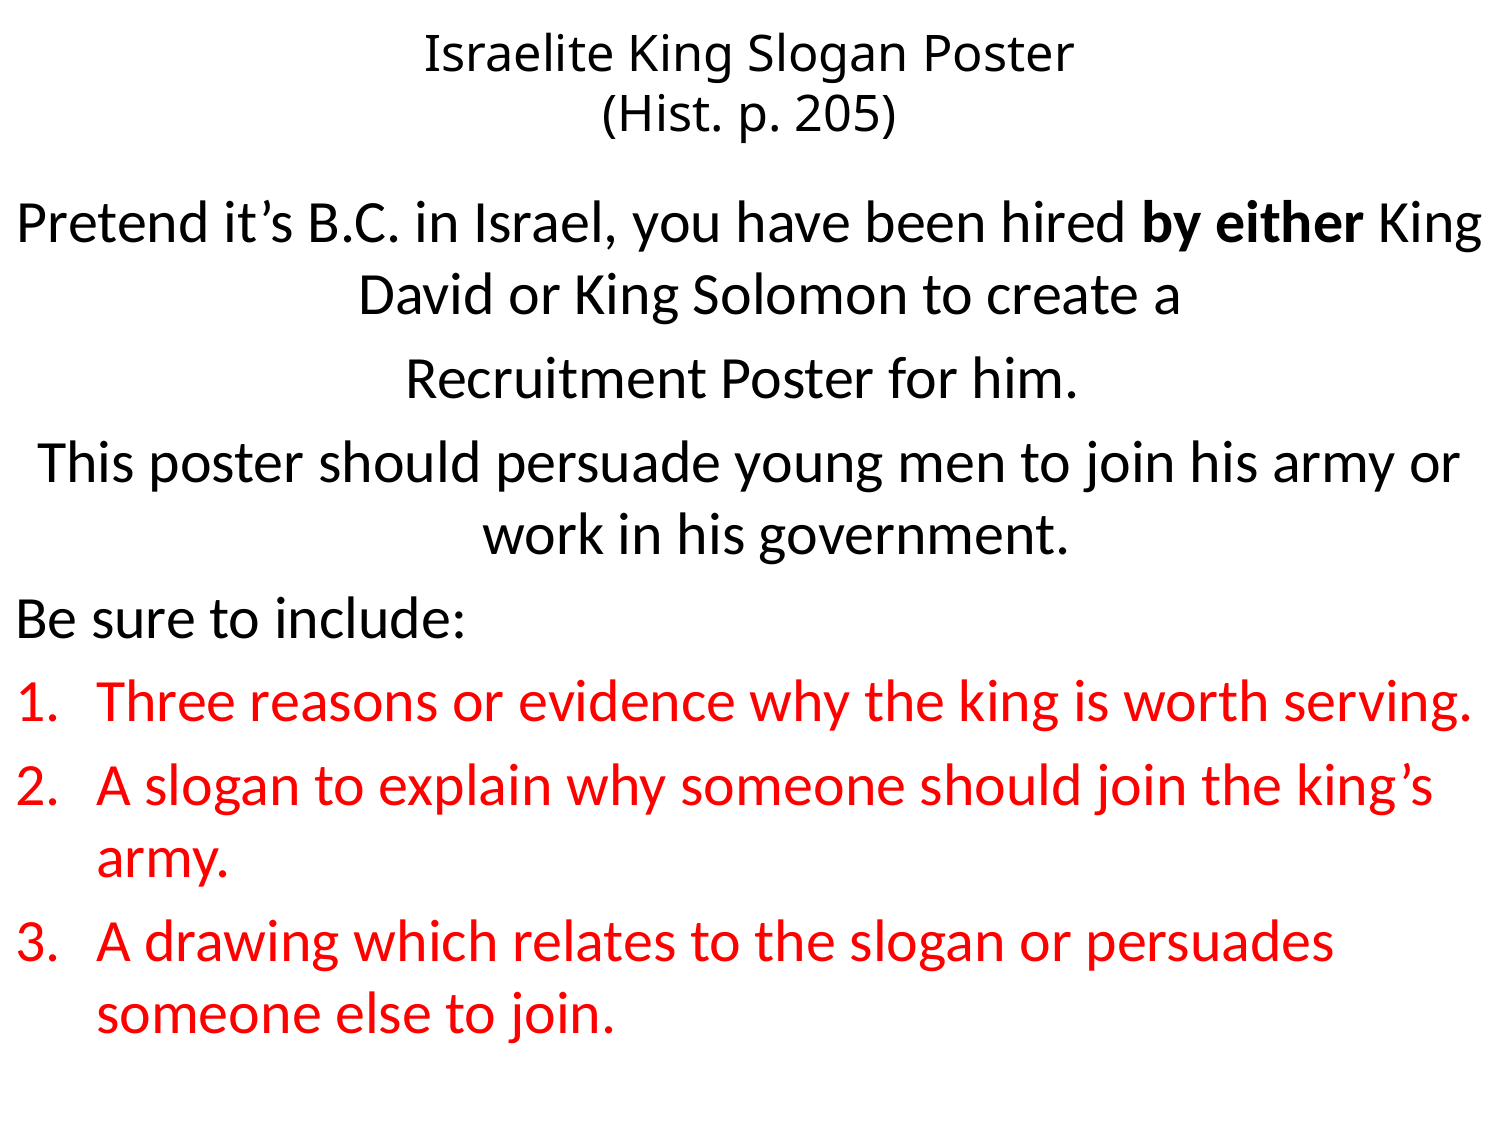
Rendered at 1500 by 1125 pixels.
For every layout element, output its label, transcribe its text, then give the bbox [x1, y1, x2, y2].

title Israelite King Slogan Poster (Hist. p. 205) [0, 12, 1500, 150]
list Pretend it’s B.C. in Israel, you have been hired by either King David or King Solomon to create a Recruitment Poster for him. This poster should persuade young men to join his army or work in his government. Be sure to include: Three reasons or evidence why the king is worth serving. A slogan to explain why someone should join the king’s army. A drawing which relates to the slogan or persuades someone else to join. [0, 174, 1500, 1125]
